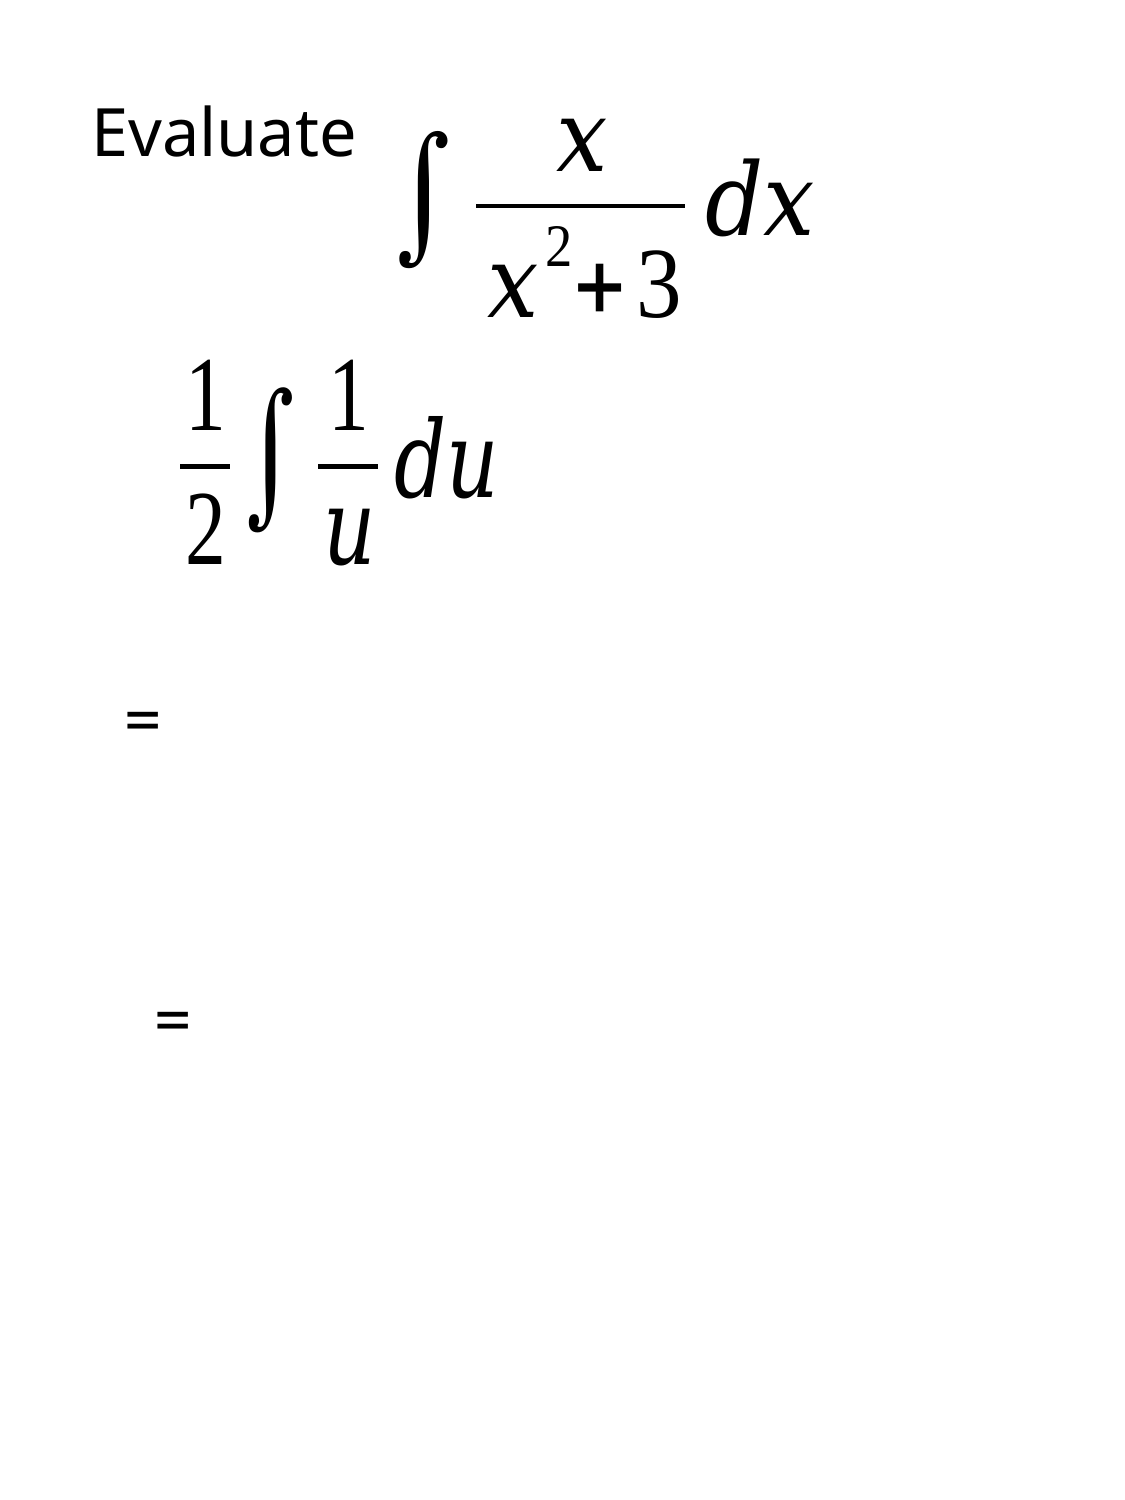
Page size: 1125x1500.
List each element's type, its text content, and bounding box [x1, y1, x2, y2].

text_box Evaluate [78, 83, 389, 176]
